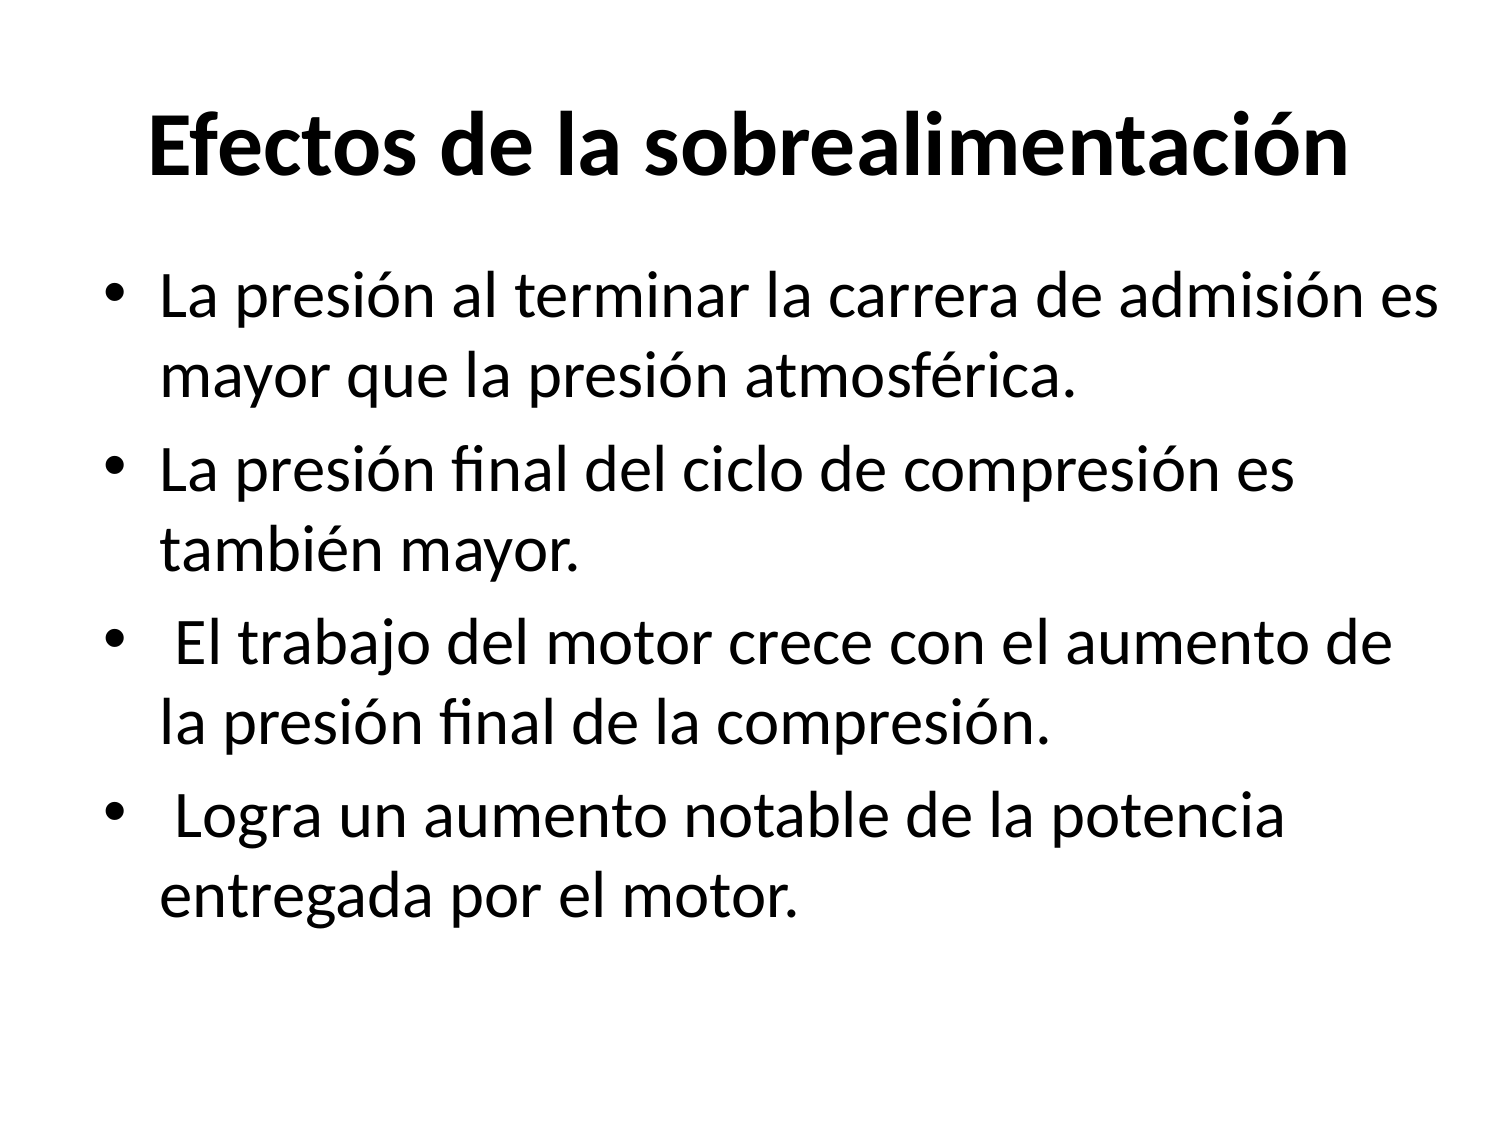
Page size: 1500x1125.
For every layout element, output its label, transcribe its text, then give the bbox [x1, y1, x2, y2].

list La presión al terminar la carrera de admisión es mayor que la presión atmosférica. La presión final del ciclo de compresión es también mayor. El trabajo del motor crece con el aumento de la presión final de la compresión. Logra un aumento notable de la potencia entregada por el motor. [88, 243, 1459, 986]
title Efectos de la sobrealimentación [75, 45, 1425, 233]
